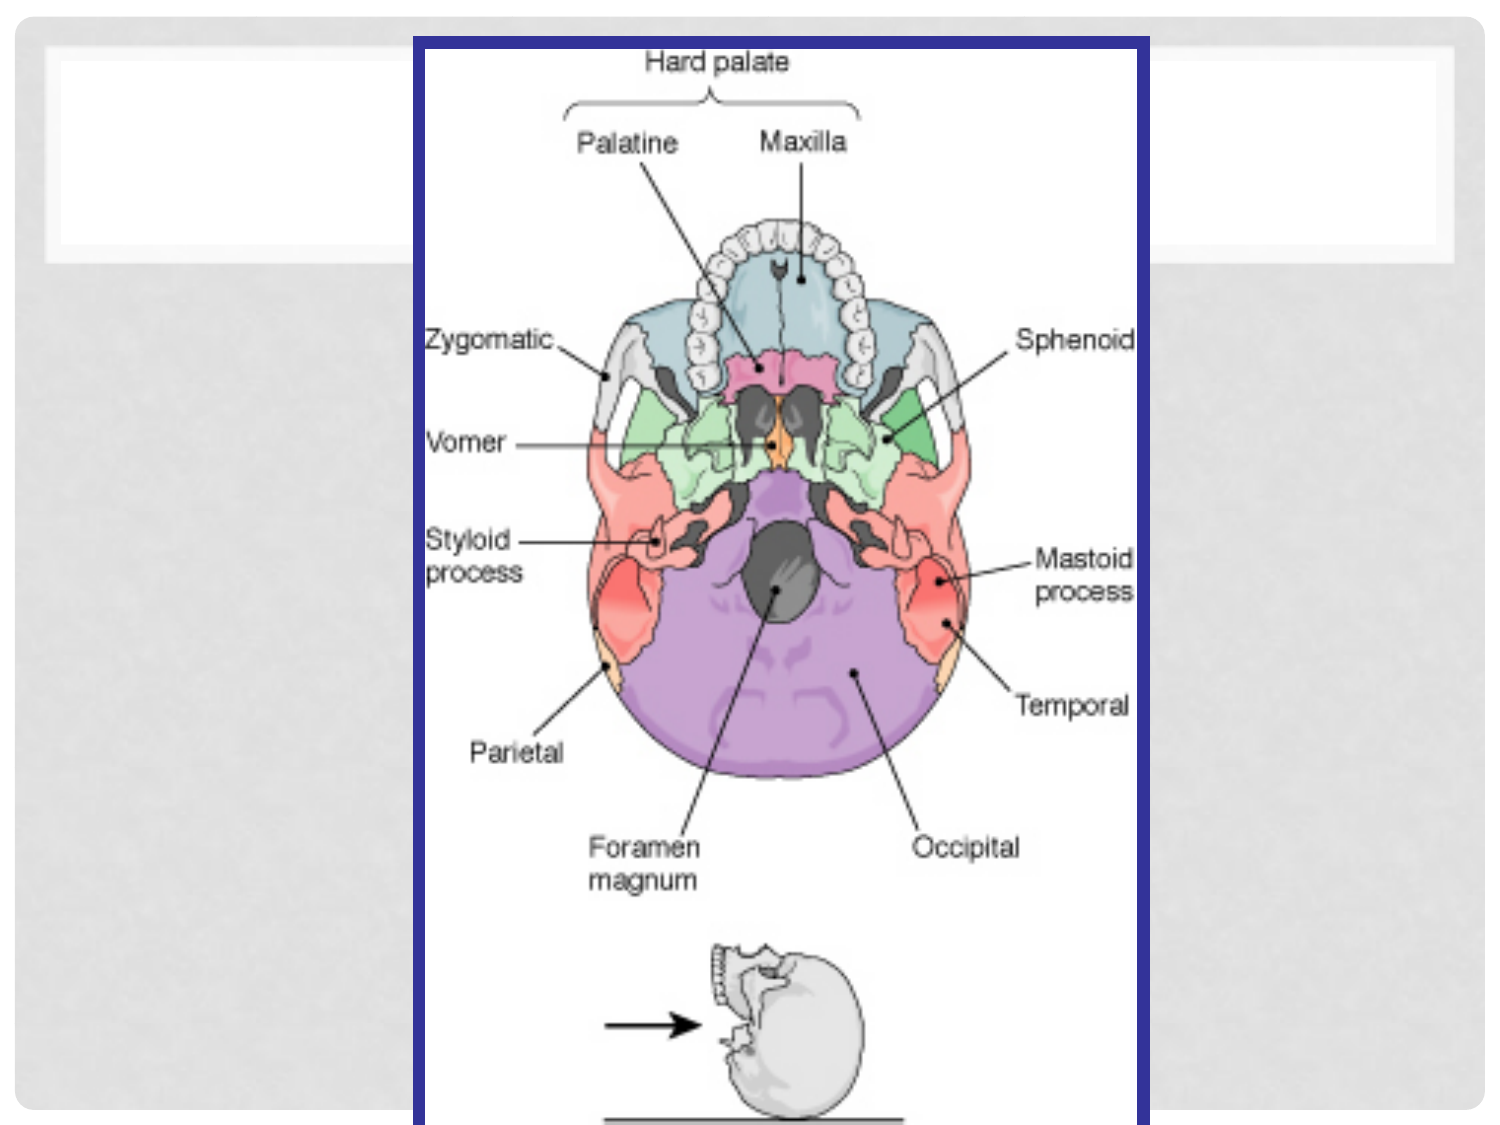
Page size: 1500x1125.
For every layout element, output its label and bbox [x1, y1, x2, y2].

list [424, 48, 1138, 1125]
